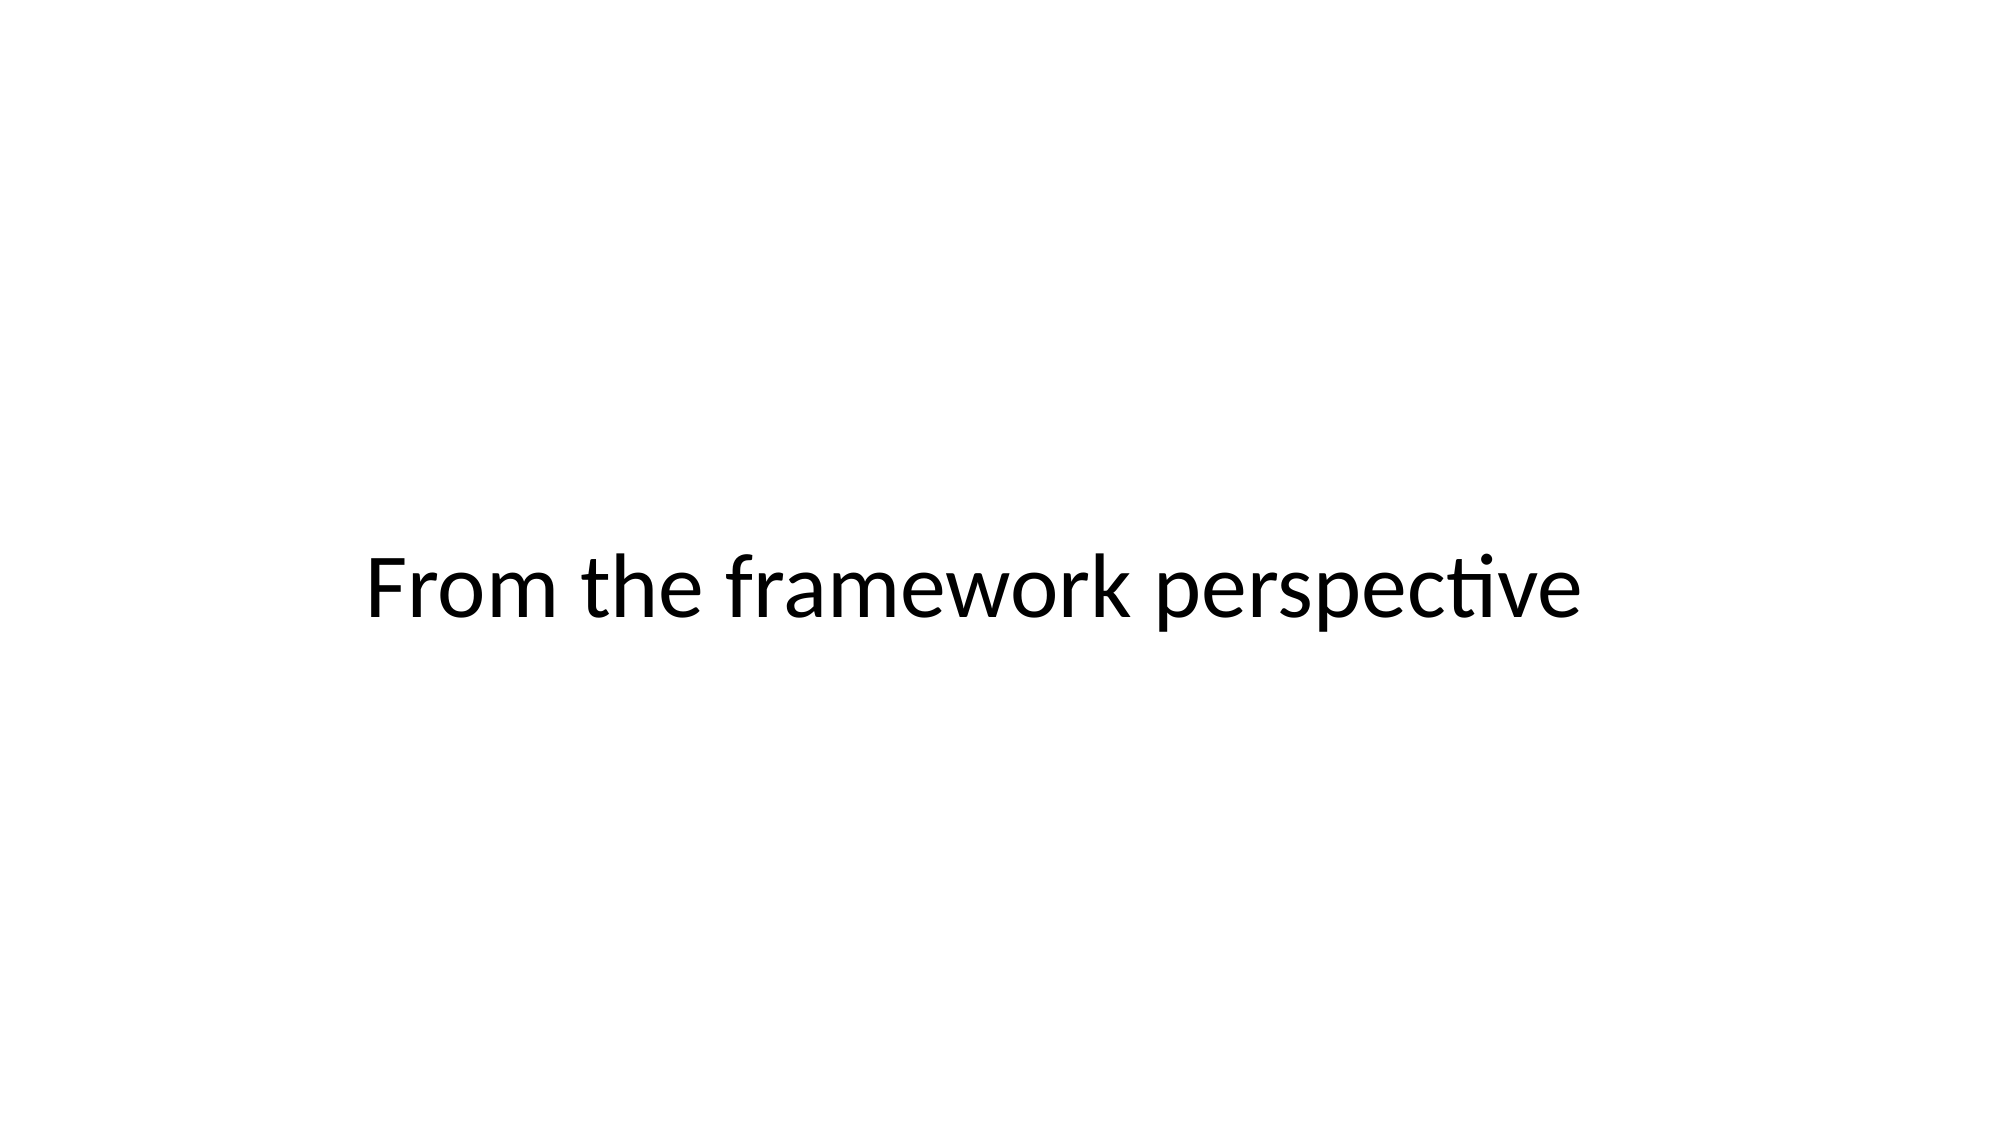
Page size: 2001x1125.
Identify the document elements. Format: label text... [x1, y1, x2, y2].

title From the framework perspective [75, 487, 1875, 675]
